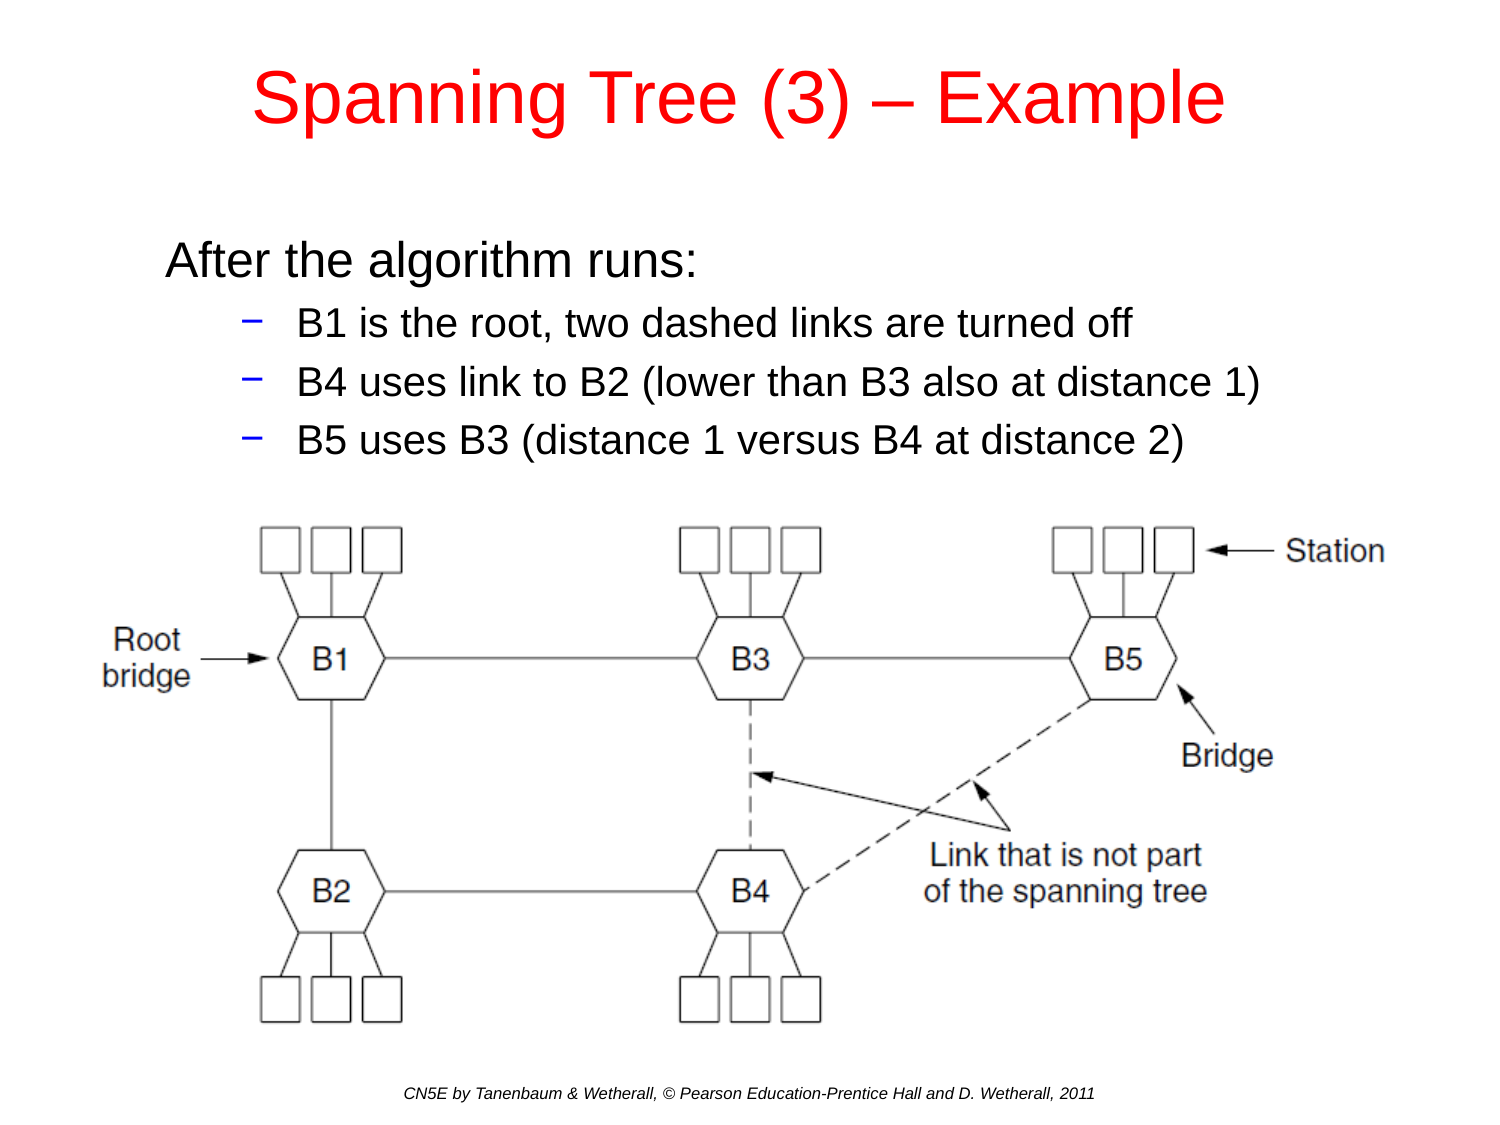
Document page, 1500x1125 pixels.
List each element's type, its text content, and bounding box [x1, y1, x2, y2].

list After the algorithm runs: B1 is the root, two dashed links are turned off B4 uses link to B2 (lower than B3 also at distance 1) B5 uses B3 (distance 1 versus B4 at distance 2) [149, 220, 1429, 976]
picture [85, 516, 1419, 1053]
title Spanning Tree (3) – Example [0, 0, 1500, 188]
footer CN5E by Tanenbaum & Wetherall, © Pearson Education-Prentice Hall and D. Wetherall, 2011 [0, 1074, 1500, 1125]
